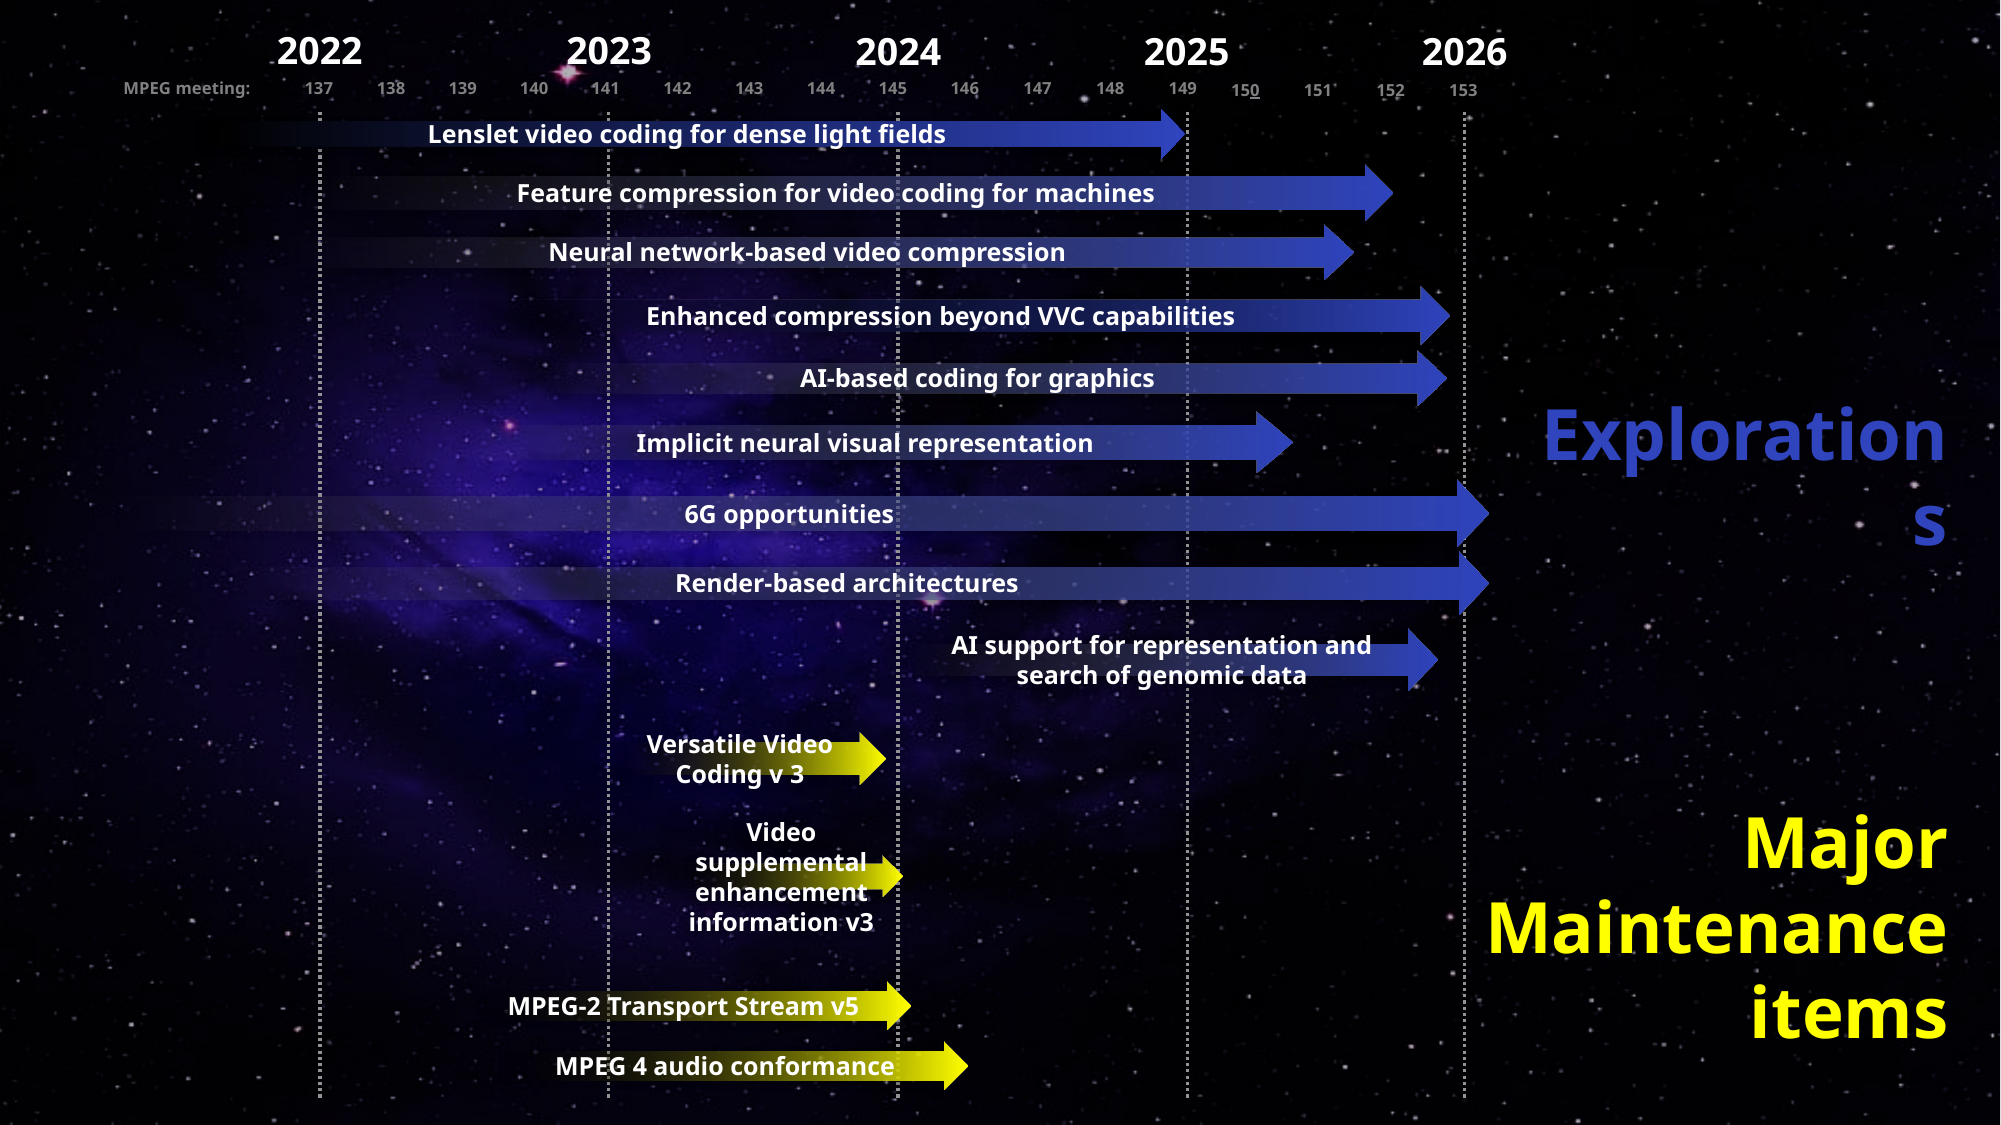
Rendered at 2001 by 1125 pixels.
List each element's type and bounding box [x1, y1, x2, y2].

text_box [109, 20, 1516, 1101]
text_box [208, 109, 1962, 1062]
picture [0, 0, 2001, 1125]
